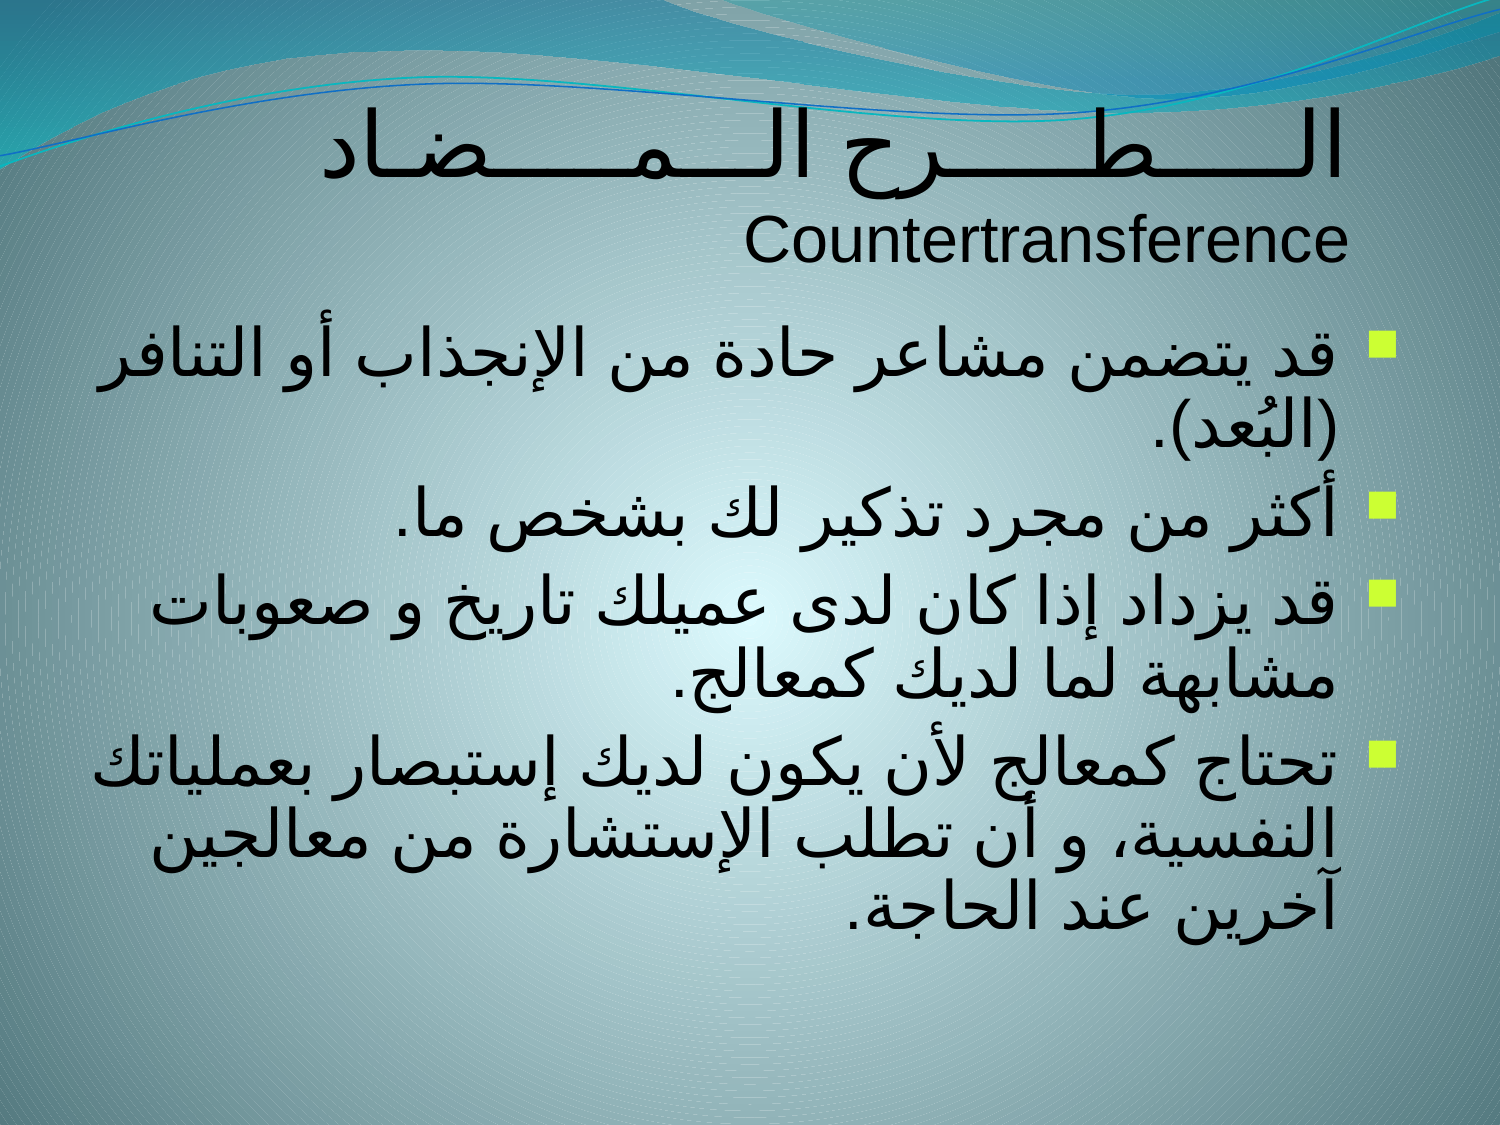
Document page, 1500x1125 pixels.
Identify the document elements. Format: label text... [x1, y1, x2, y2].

text_box الـــــطـــــرح الـــمـــــضـاد Countertransference [24, 85, 1351, 276]
text_box قد يتضمن مشاعر حادة من الإنجذاب أو التنافر (البُعد). أكثر من مجرد تذكير لك بشخص ما. قد يزداد إذا كان لدى عميلك تاريخ و صعوبات مشابهة لما لديك كمعالج. تحتاج كمعالج لأن يكون لديك إستبصار بعملياتك النفسية، و أن تطلب الإستشارة من معالجين آخرين عند الحاجة. [53, 318, 1401, 994]
